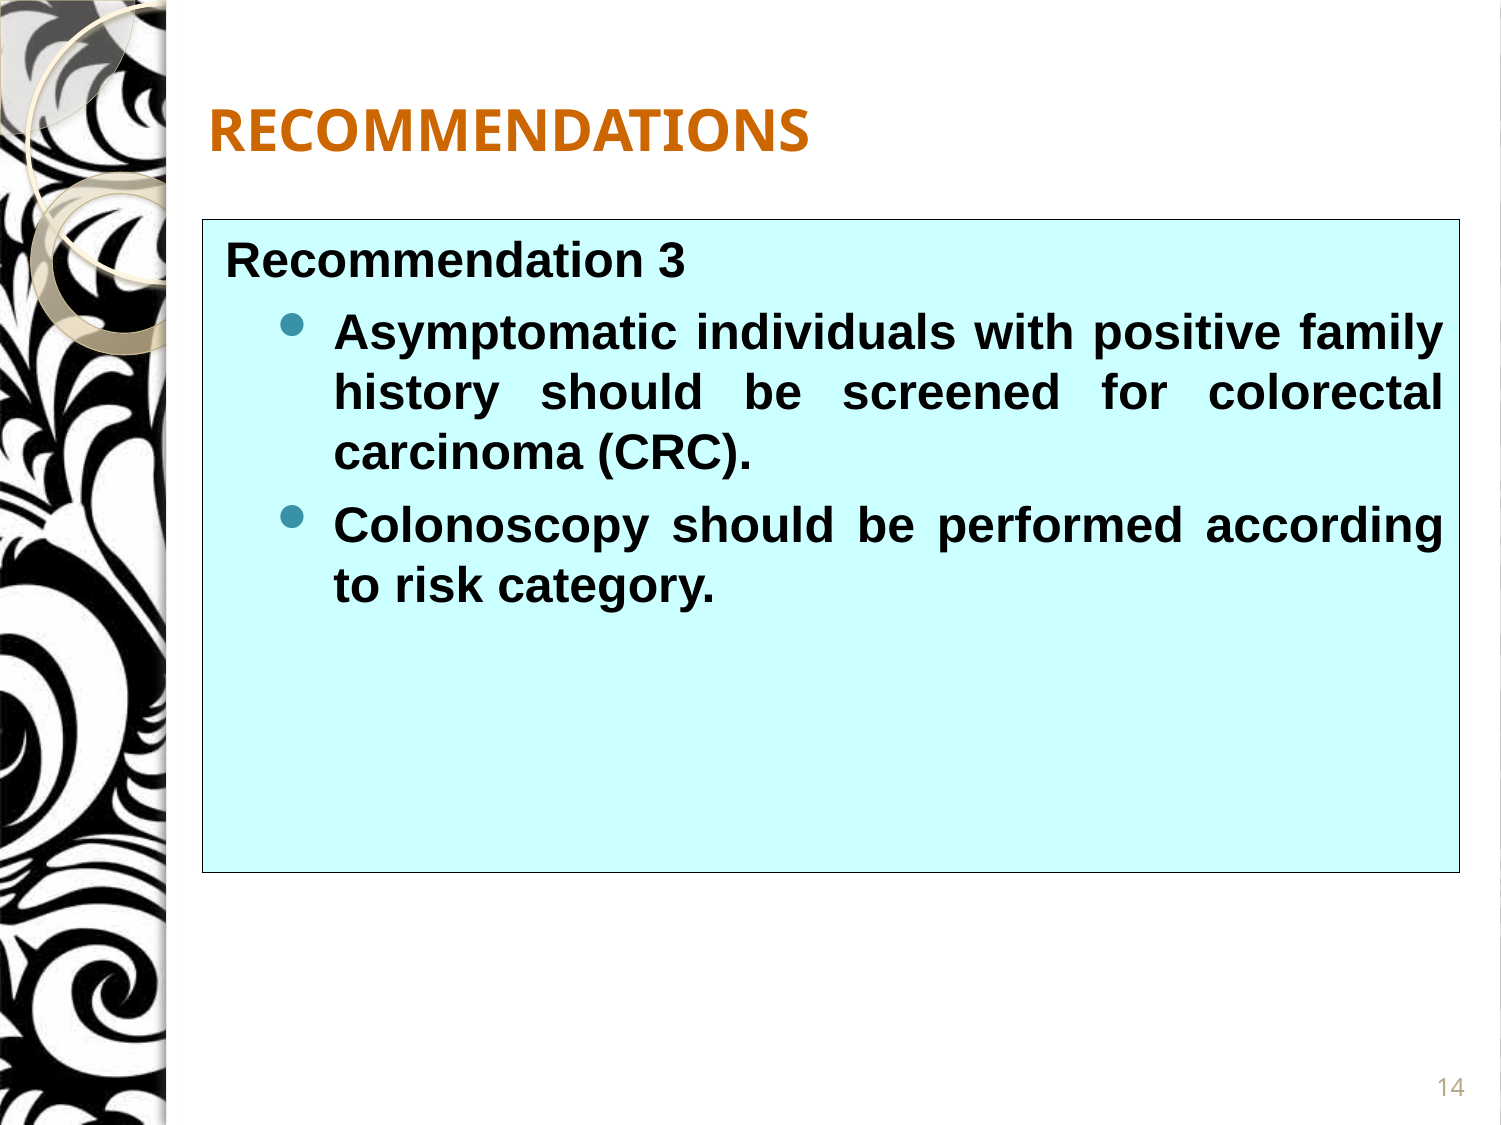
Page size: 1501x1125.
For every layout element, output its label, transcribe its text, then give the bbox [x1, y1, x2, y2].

picture [32, 13, 160, 207]
picture [62, 195, 160, 280]
picture [0, 134, 166, 1125]
slide_number 14 [1413, 1034, 1489, 1113]
picture [136, 0, 164, 4]
picture [53, 241, 160, 332]
title RECOMMENDATIONS [193, 50, 1409, 207]
list Recommendation 3 Asymptomatic individuals with positive family history should be screened for colorectal carcinoma (CRC). Colonoscopy should be performed according to risk category. [202, 219, 1460, 873]
